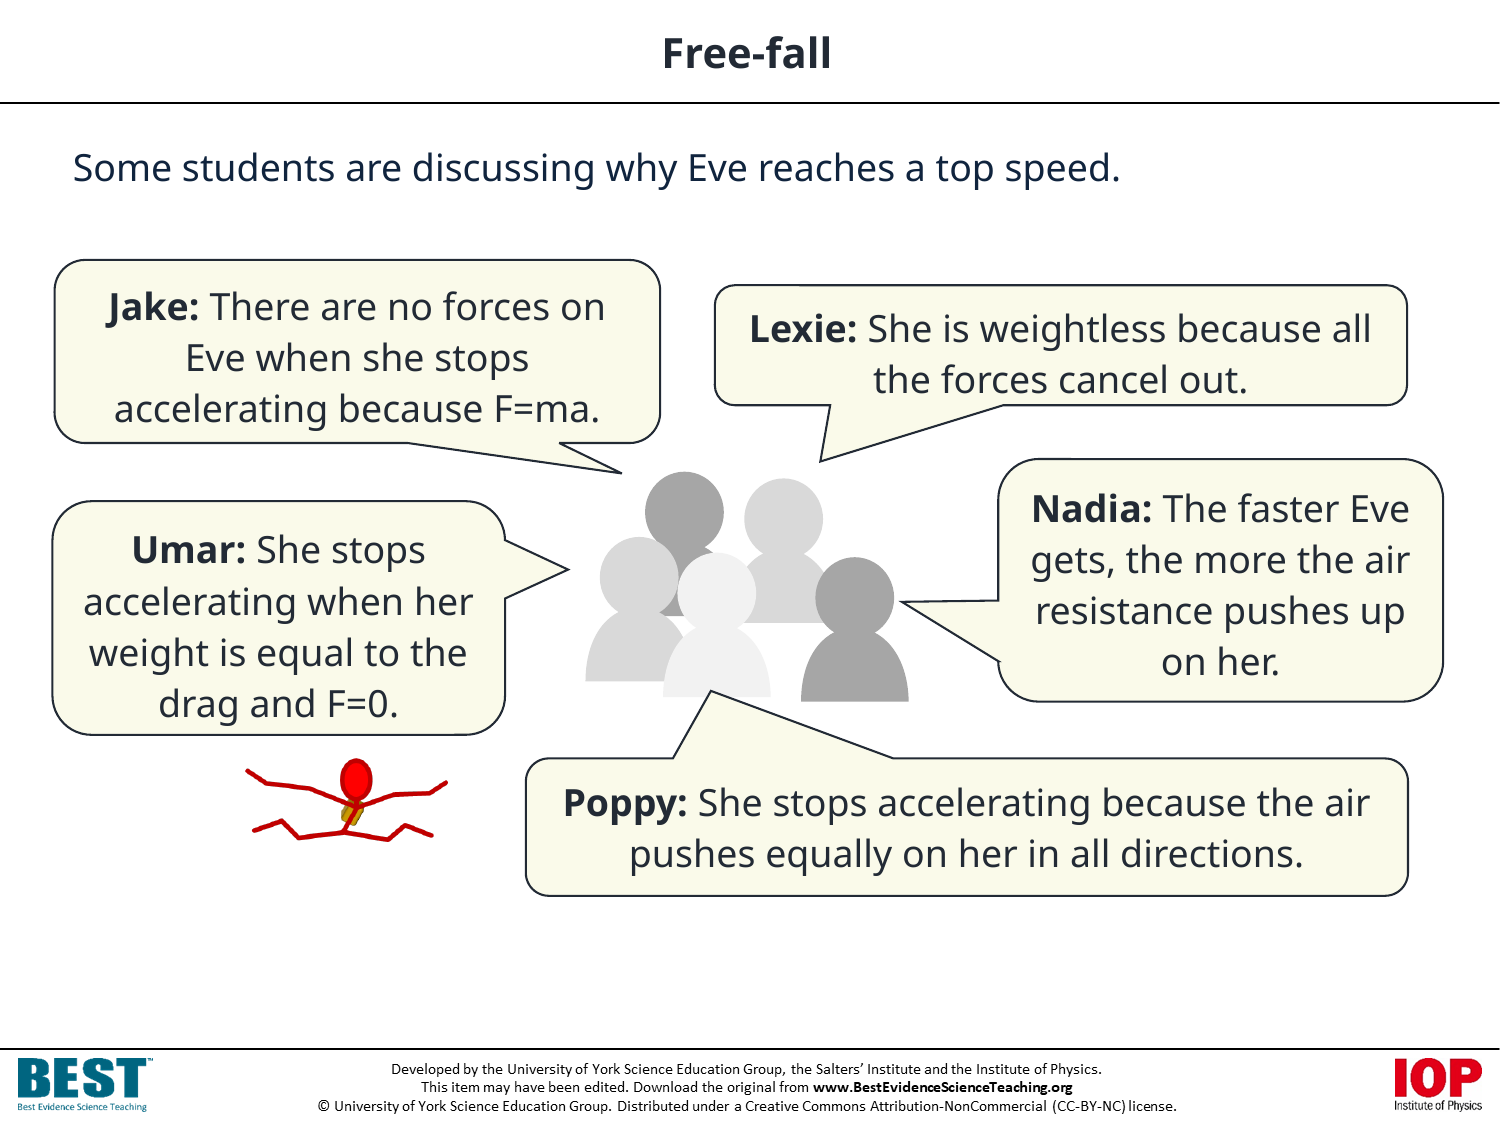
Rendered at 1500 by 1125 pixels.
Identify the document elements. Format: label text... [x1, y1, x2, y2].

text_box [585, 471, 909, 702]
picture [0, 102, 1500, 1125]
text_box Free-fall [23, 4, 1471, 99]
